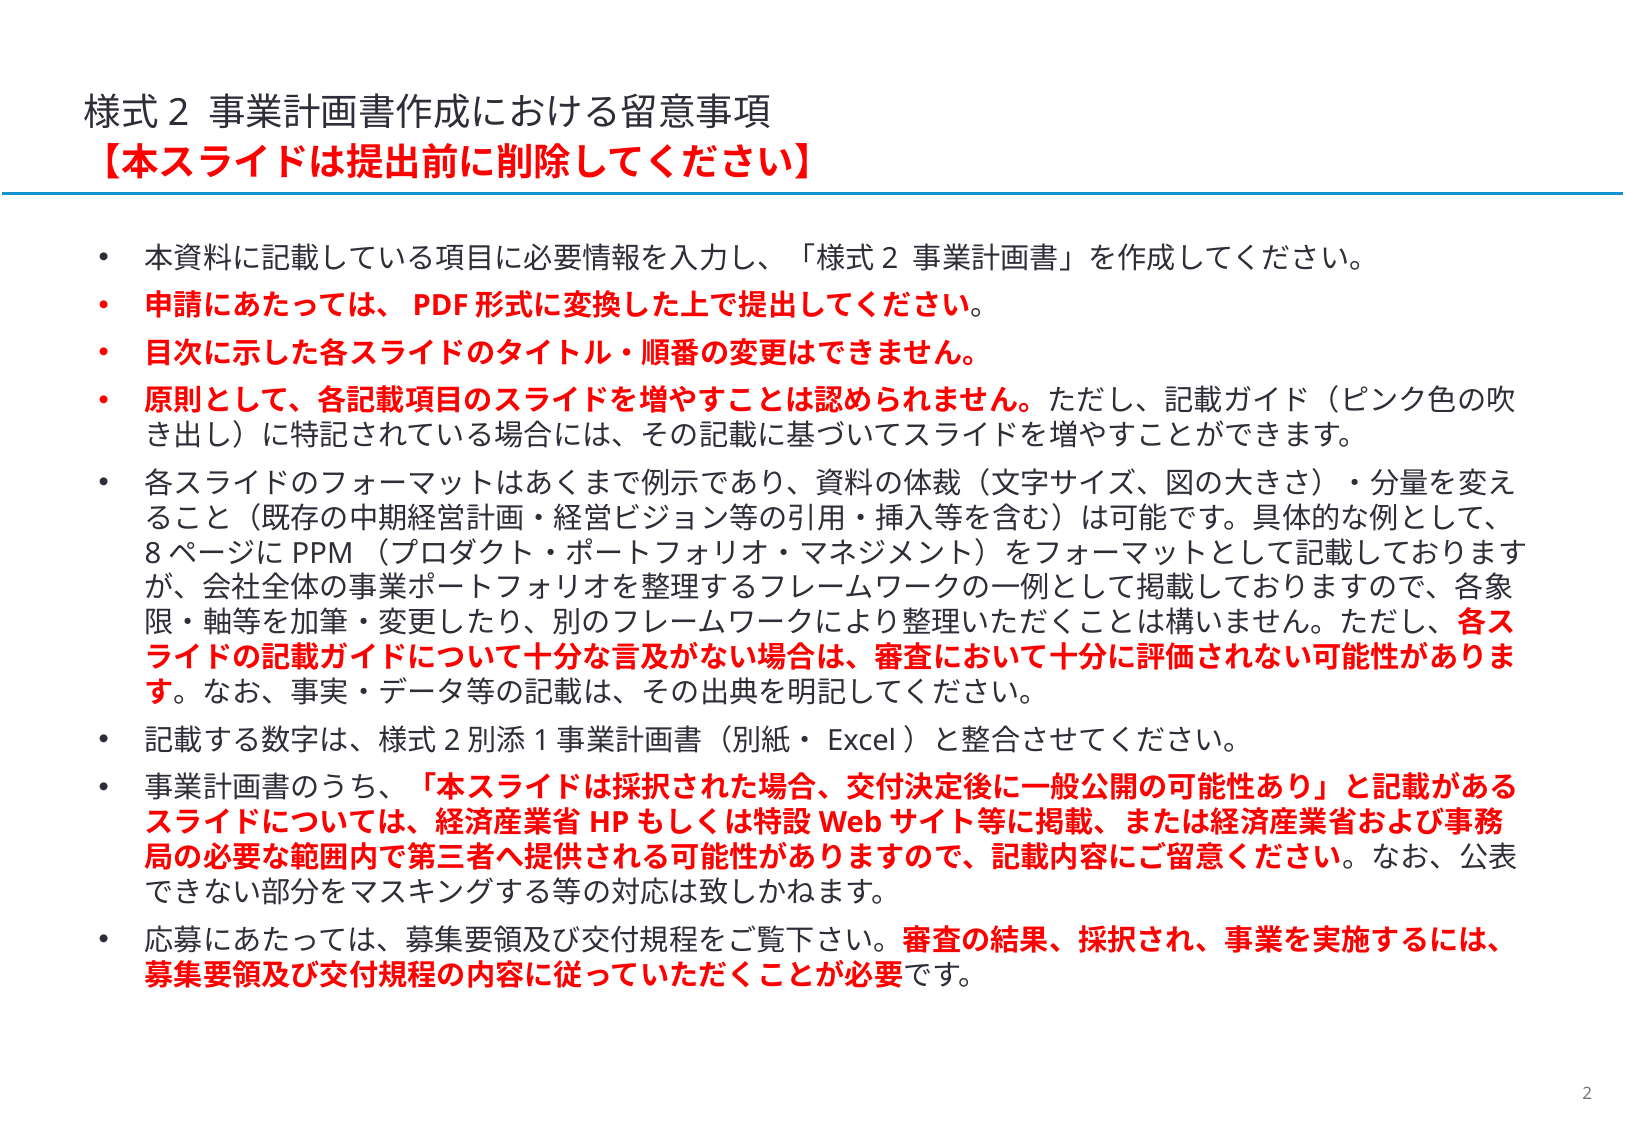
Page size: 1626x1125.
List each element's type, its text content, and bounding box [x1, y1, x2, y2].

text_box 本資料に記載している項目に必要情報を入力し、「様式2 事業計画書」を作成してください。 申請にあたっては、PDF形式に変換した上で提出してください。 目次に示した各スライドのタイトル・順番の変更はできません。 原則として、各記載項目のスライドを増やすことは認められません。ただし、記載ガイド（ピンク色の吹き出し）に特記されている場合には、その記載に基づいてスライドを増やすことができます。 各スライドのフォーマットはあくまで例示であり、資料の体裁（文字サイズ、図の大きさ）・分量を変えること（既存の中期経営計画・経営ビジョン等の引用・挿入等を含む）は可能です。具体的な例として、8ページにPPM（プロダクト・ポートフォリオ・マネジメント）をフォーマットとして記載しておりますが、会社全体の事業ポートフォリオを整理するフレームワークの一例として掲載しておりますので、各象限・軸等を加筆・変更したり、別のフレームワークにより整理いただくことは構いません。ただし、各スライドの記載ガイドについて十分な言及がない場合は、審査において十分に評価されない可能性があります。なお、事実・データ等の記載は、その出典を明記してください。 記載する数字は、様式2別添1事業計画書（別紙・Excel）と整合させてください。 事業計画書のうち、「本スライドは採択された場合、交付決定後に一般公開の可能性あり」と記載があるスライドについては、経済産業省HPもしくは特設Webサイト等に掲載、または経済産業省および事務局の必要な範囲内で第三者へ提供される可能性がありますので、記載内容にご留意ください。なお、公表できない部分をマスキングする等の対応は致しかねます。 応募にあたっては、募集要領及び交付規程をご覧下さい。審査の結果、採択され、事業を実施するには、募集要領及び交付規程の内容に従っていただくことが必要です。 [84, 231, 1543, 1026]
list 様式2 事業計画書作成における留意事項 【本スライドは提出前に削除してください】 [84, 83, 1543, 183]
